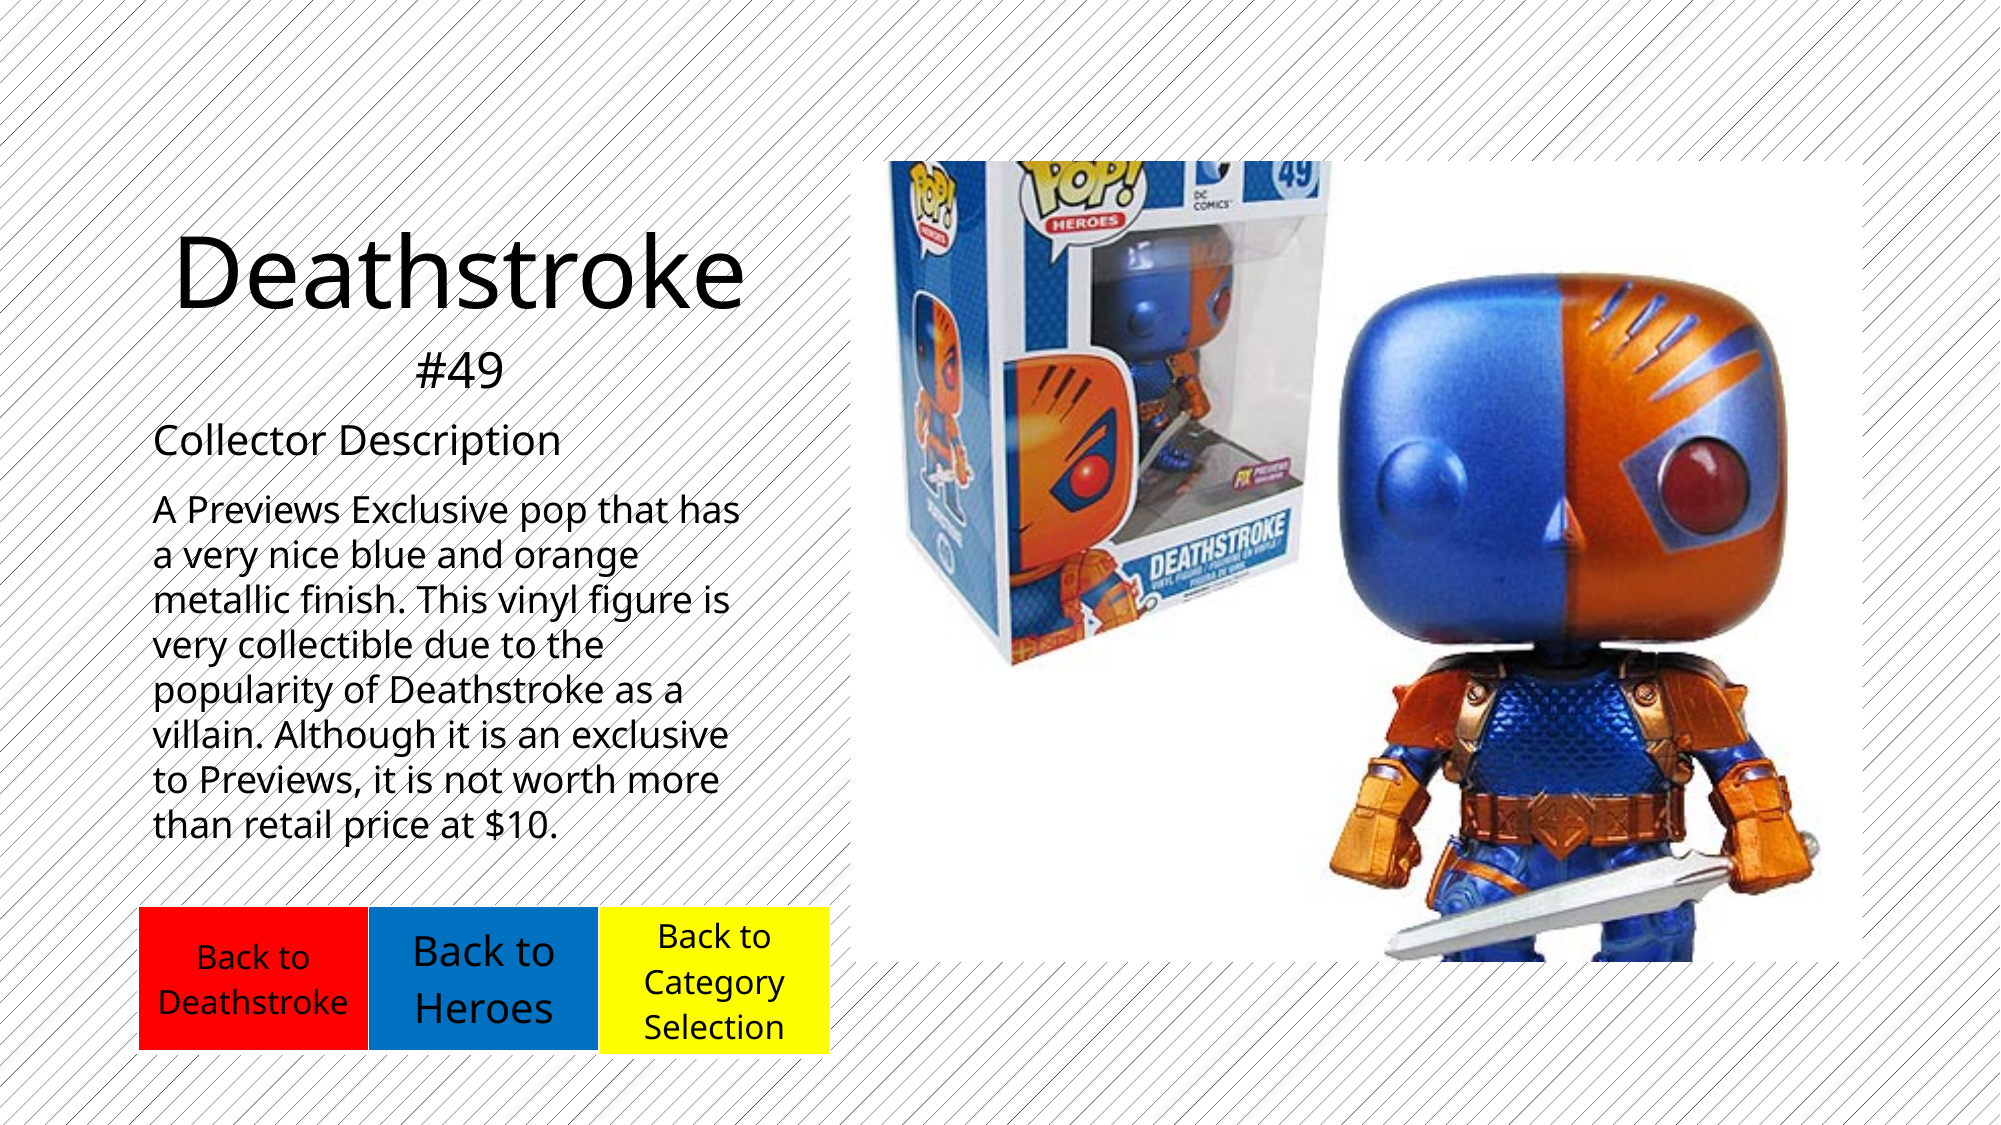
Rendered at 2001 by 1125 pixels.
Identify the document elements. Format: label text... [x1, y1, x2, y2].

list #49 Collector Description A Previews Exclusive pop that has a very nice blue and orange metallic finish. This vinyl figure is very collectible due to the popularity of Deathstroke as a villain. Although it is an exclusive to Previews, it is not worth more than retail price at $10. [137, 337, 783, 905]
title Deathstroke [137, 75, 783, 337]
picture [850, 161, 1863, 962]
picture [137, 905, 830, 1053]
